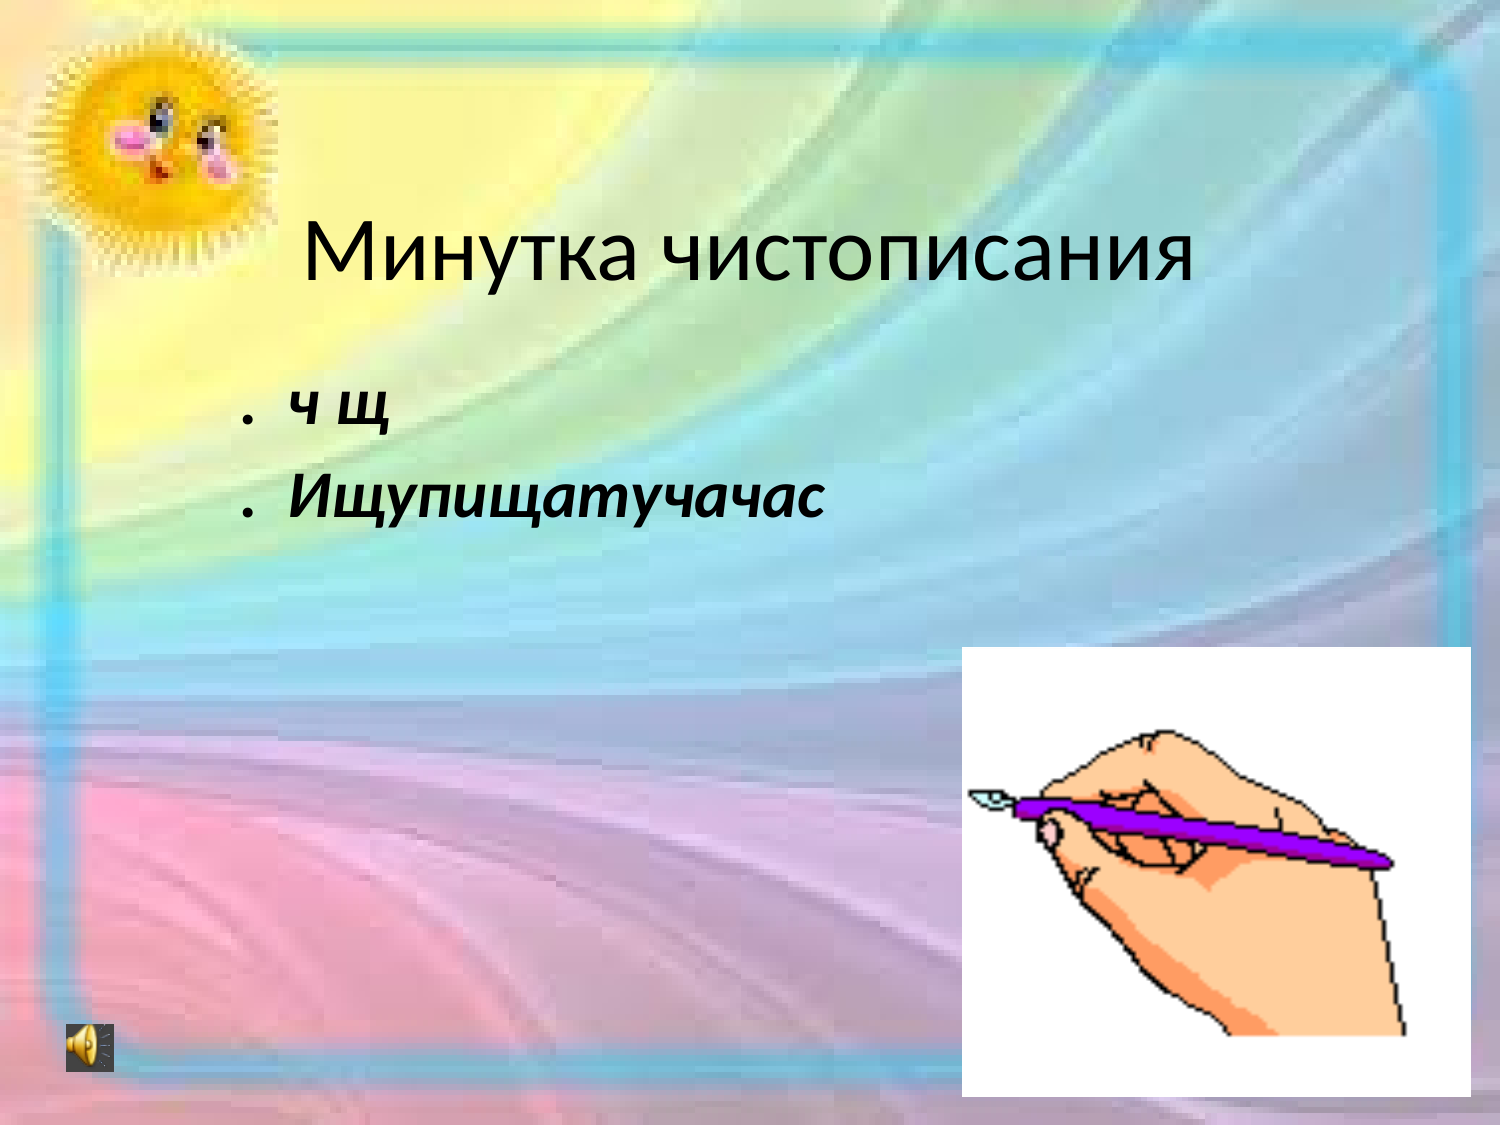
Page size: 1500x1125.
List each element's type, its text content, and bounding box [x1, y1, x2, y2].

subtitle . ч щ . Ищупищатучачас [225, 349, 1275, 925]
picture [0, 0, 1500, 1125]
title Минутка чистописания [112, 125, 1388, 362]
